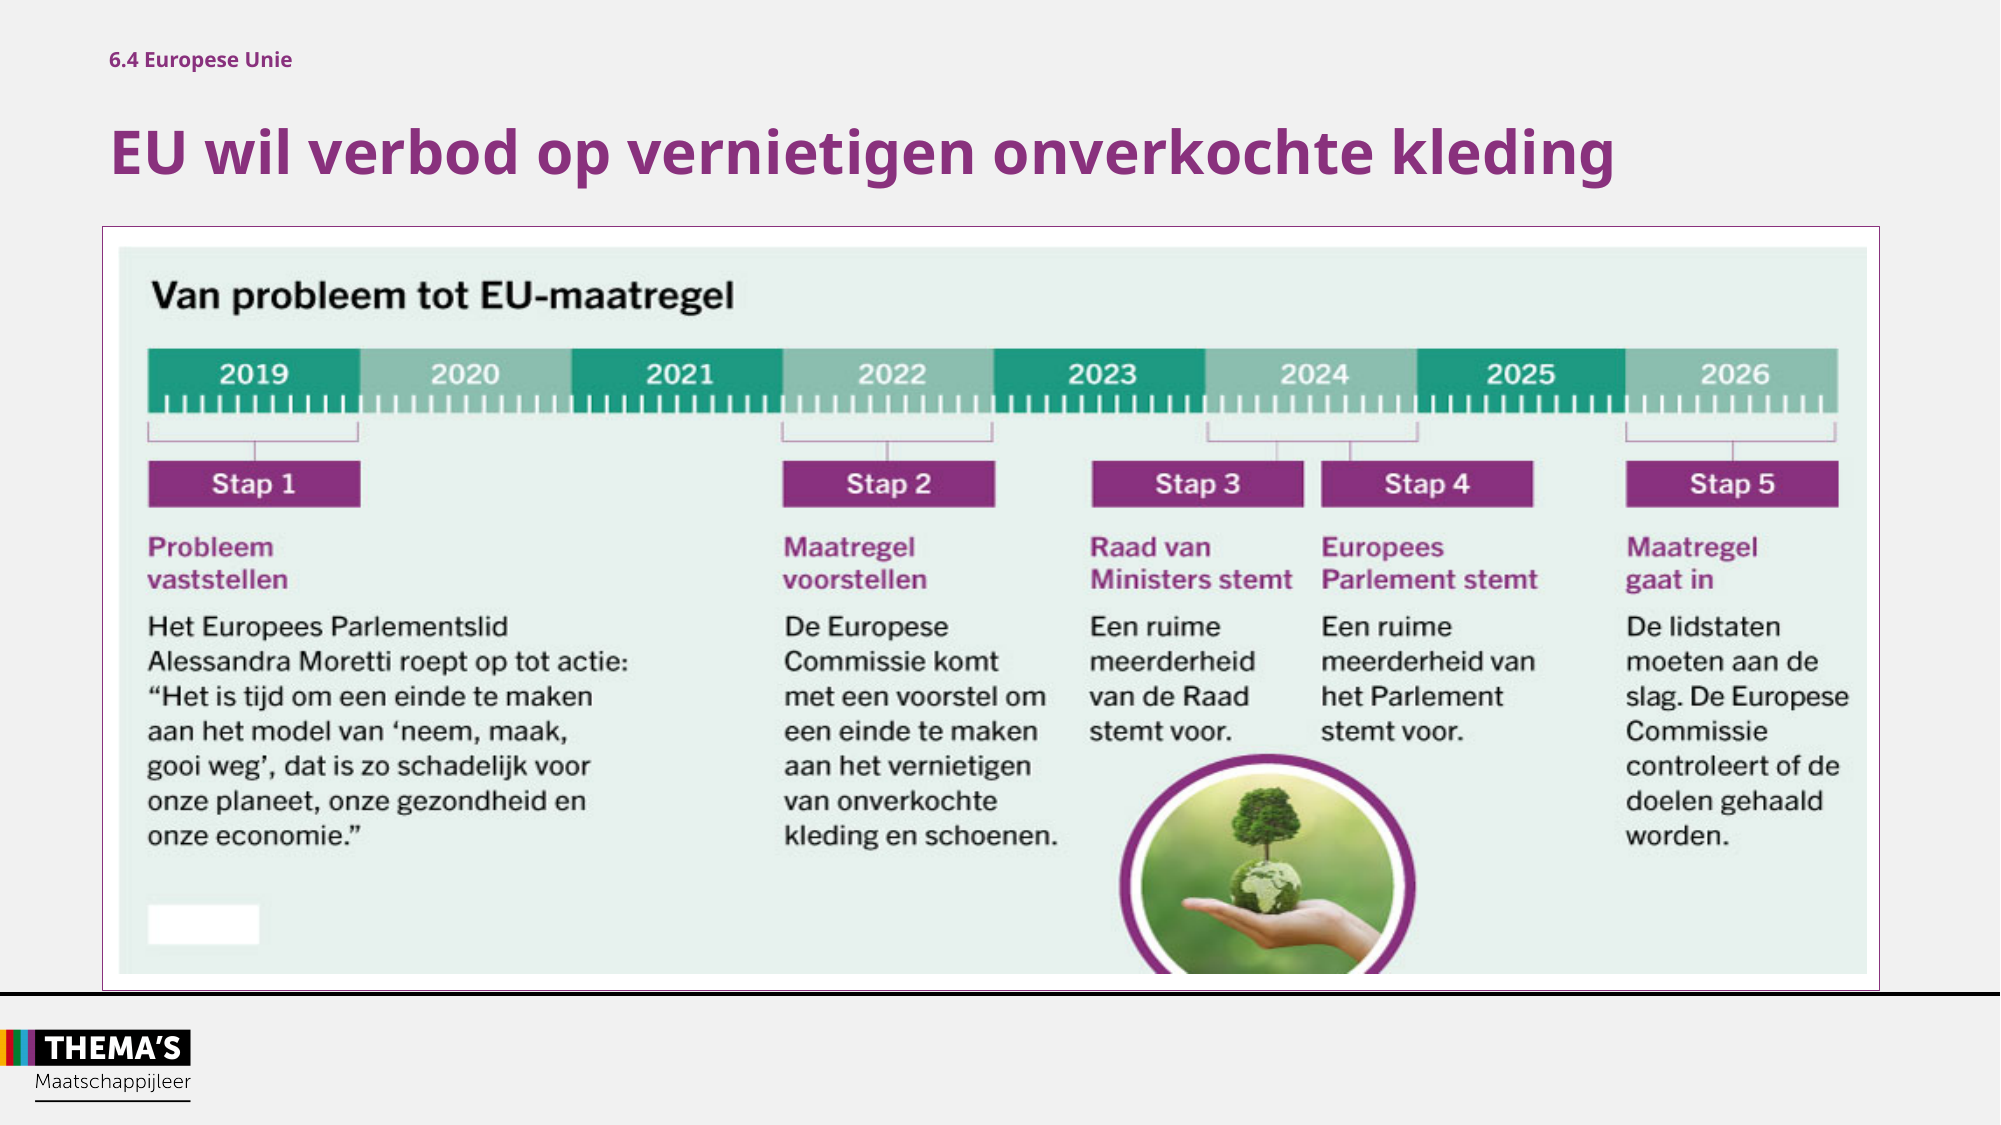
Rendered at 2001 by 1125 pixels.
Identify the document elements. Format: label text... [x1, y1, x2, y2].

list [102, 226, 1880, 991]
picture [0, 993, 203, 1125]
picture [118, 246, 1867, 974]
list 6.4 Europese Unie [94, 33, 941, 88]
list EU wil verbod op vernietigen onverkochte kleding [94, 114, 1879, 205]
